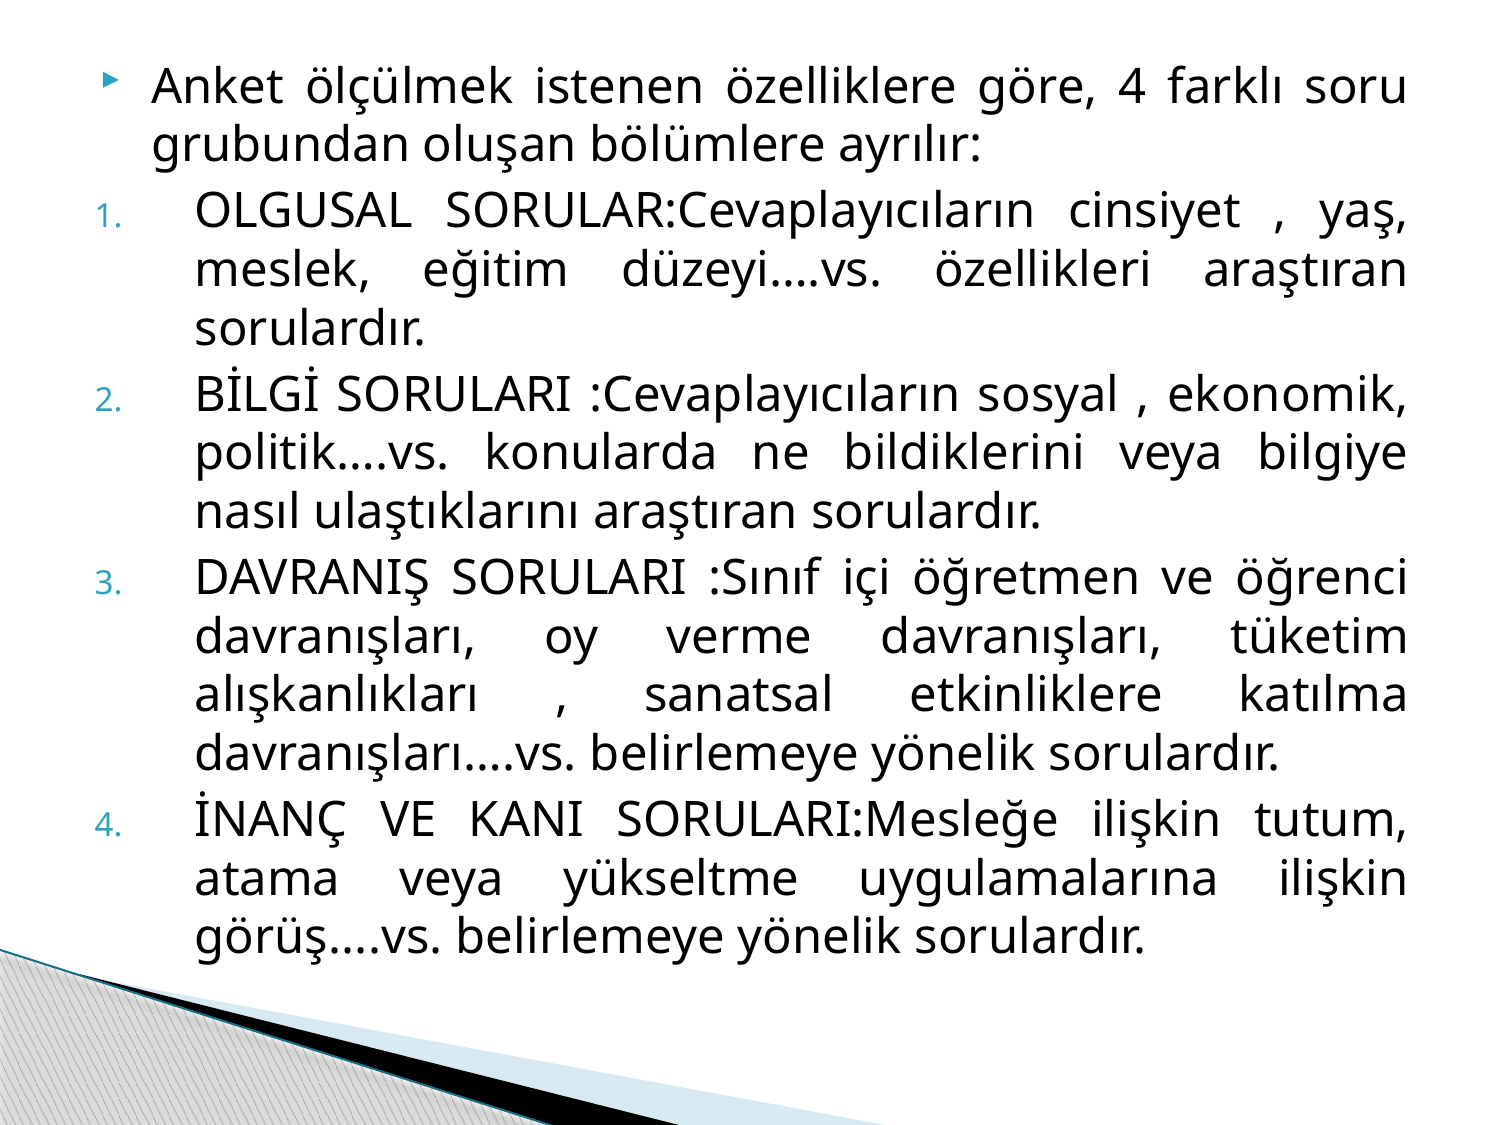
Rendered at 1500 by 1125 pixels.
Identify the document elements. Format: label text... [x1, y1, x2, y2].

list Anket ölçülmek istenen özelliklere göre, 4 farklı soru grubundan oluşan bölümlere ayrılır: OLGUSAL SORULAR:Cevaplayıcıların cinsiyet , yaş, meslek, eğitim düzeyi….vs. özellikleri araştıran sorulardır. BİLGİ SORULARI :Cevaplayıcıların sosyal , ekonomik, politik….vs. konularda ne bildiklerini veya bilgiye nasıl ulaştıklarını araştıran sorulardır. DAVRANIŞ SORULARI :Sınıf içi öğretmen ve öğrenci davranışları, oy verme davranışları, tüketim alışkanlıkları , sanatsal etkinliklere katılma davranışları….vs. belirlemeye yönelik sorulardır. İNANÇ VE KANI SORULARI:Mesleğe ilişkin tutum, atama veya yükseltme uygulamalarına ilişkin görüş....vs. belirlemeye yönelik sorulardır. [75, 46, 1425, 986]
